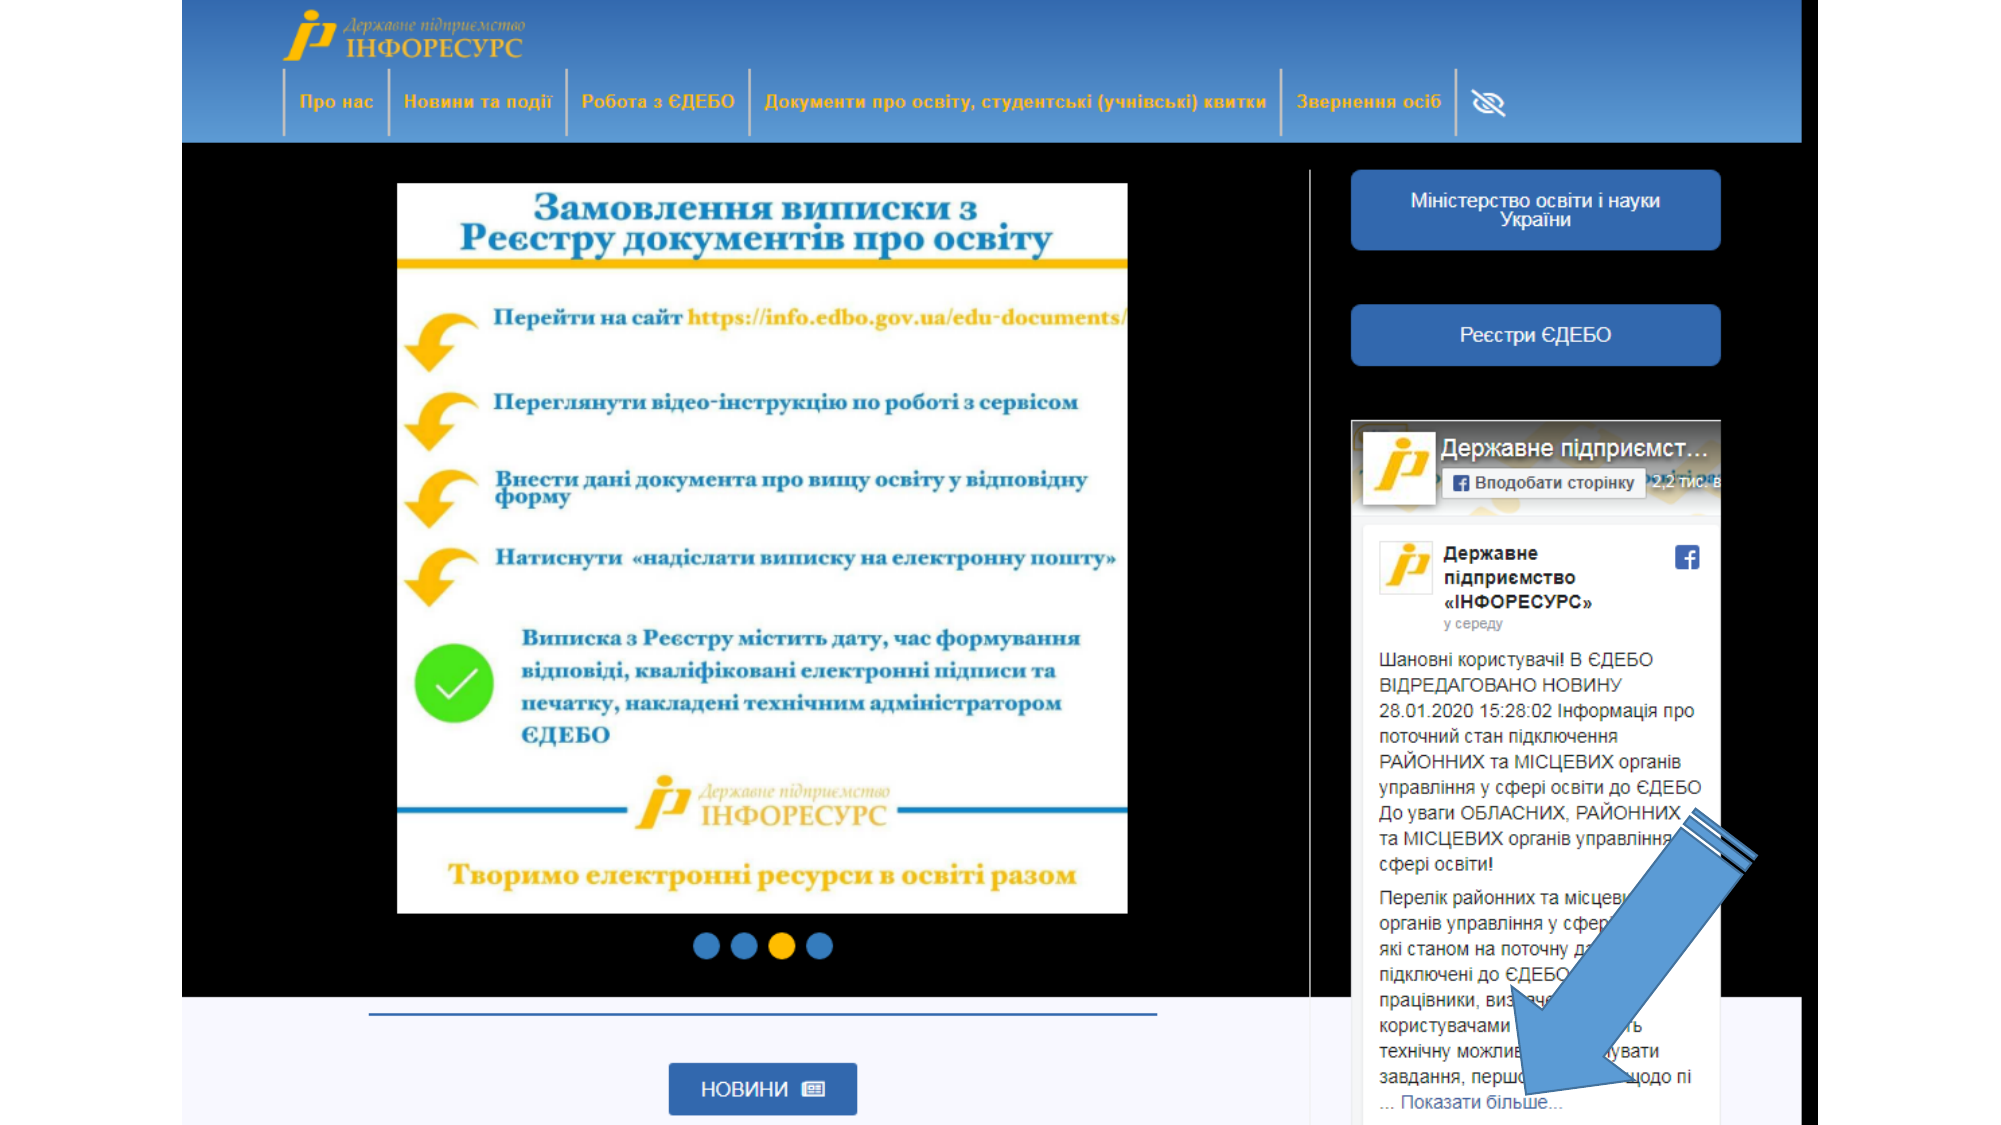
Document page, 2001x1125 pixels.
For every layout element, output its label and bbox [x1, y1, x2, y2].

picture [182, 0, 1818, 1125]
